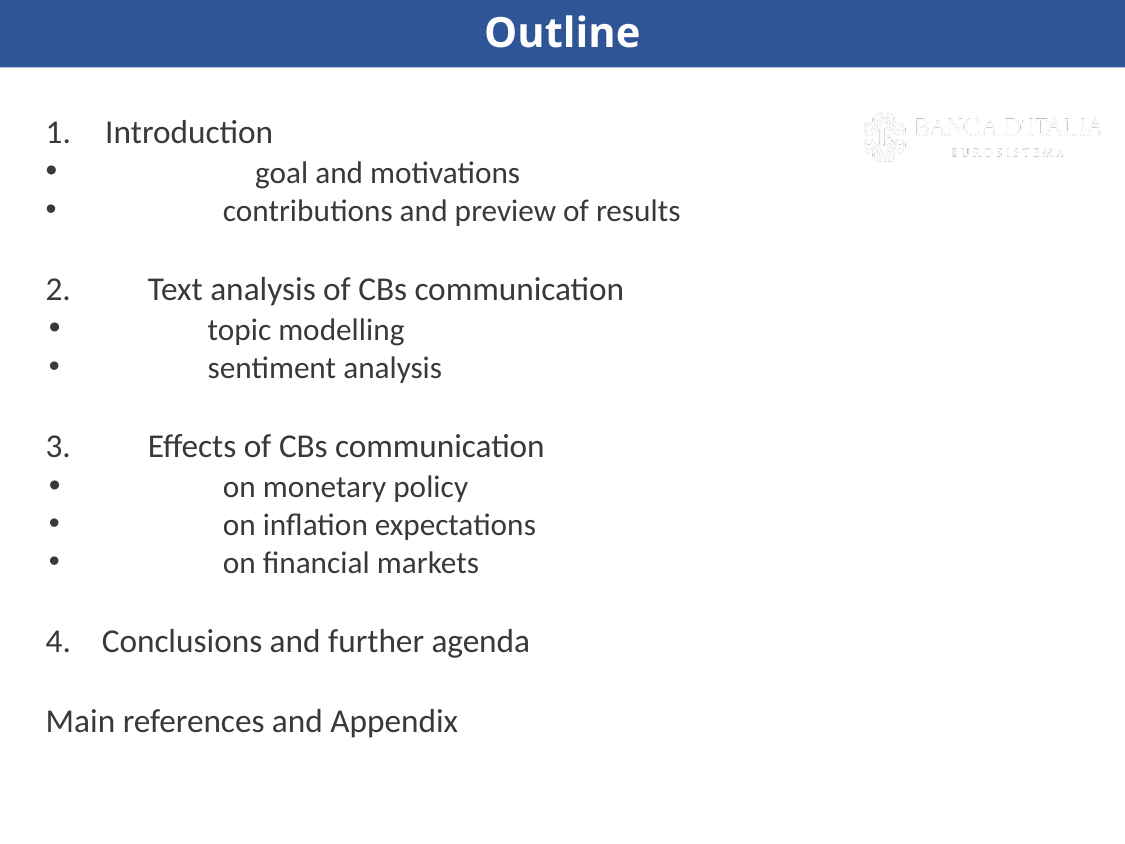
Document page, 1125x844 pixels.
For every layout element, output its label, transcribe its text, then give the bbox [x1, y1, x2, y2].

text_box Introduction goal and motivations contributions and preview of results 2. Text analysis of CBs communication topic modelling sentiment analysis 3. Effects of CBs communication on monetary policy on inflation expectations on financial markets Conclusions and further agenda Main references and Appendix [30, 102, 1083, 747]
picture [863, 112, 1102, 162]
title Outline [0, 0, 1125, 68]
